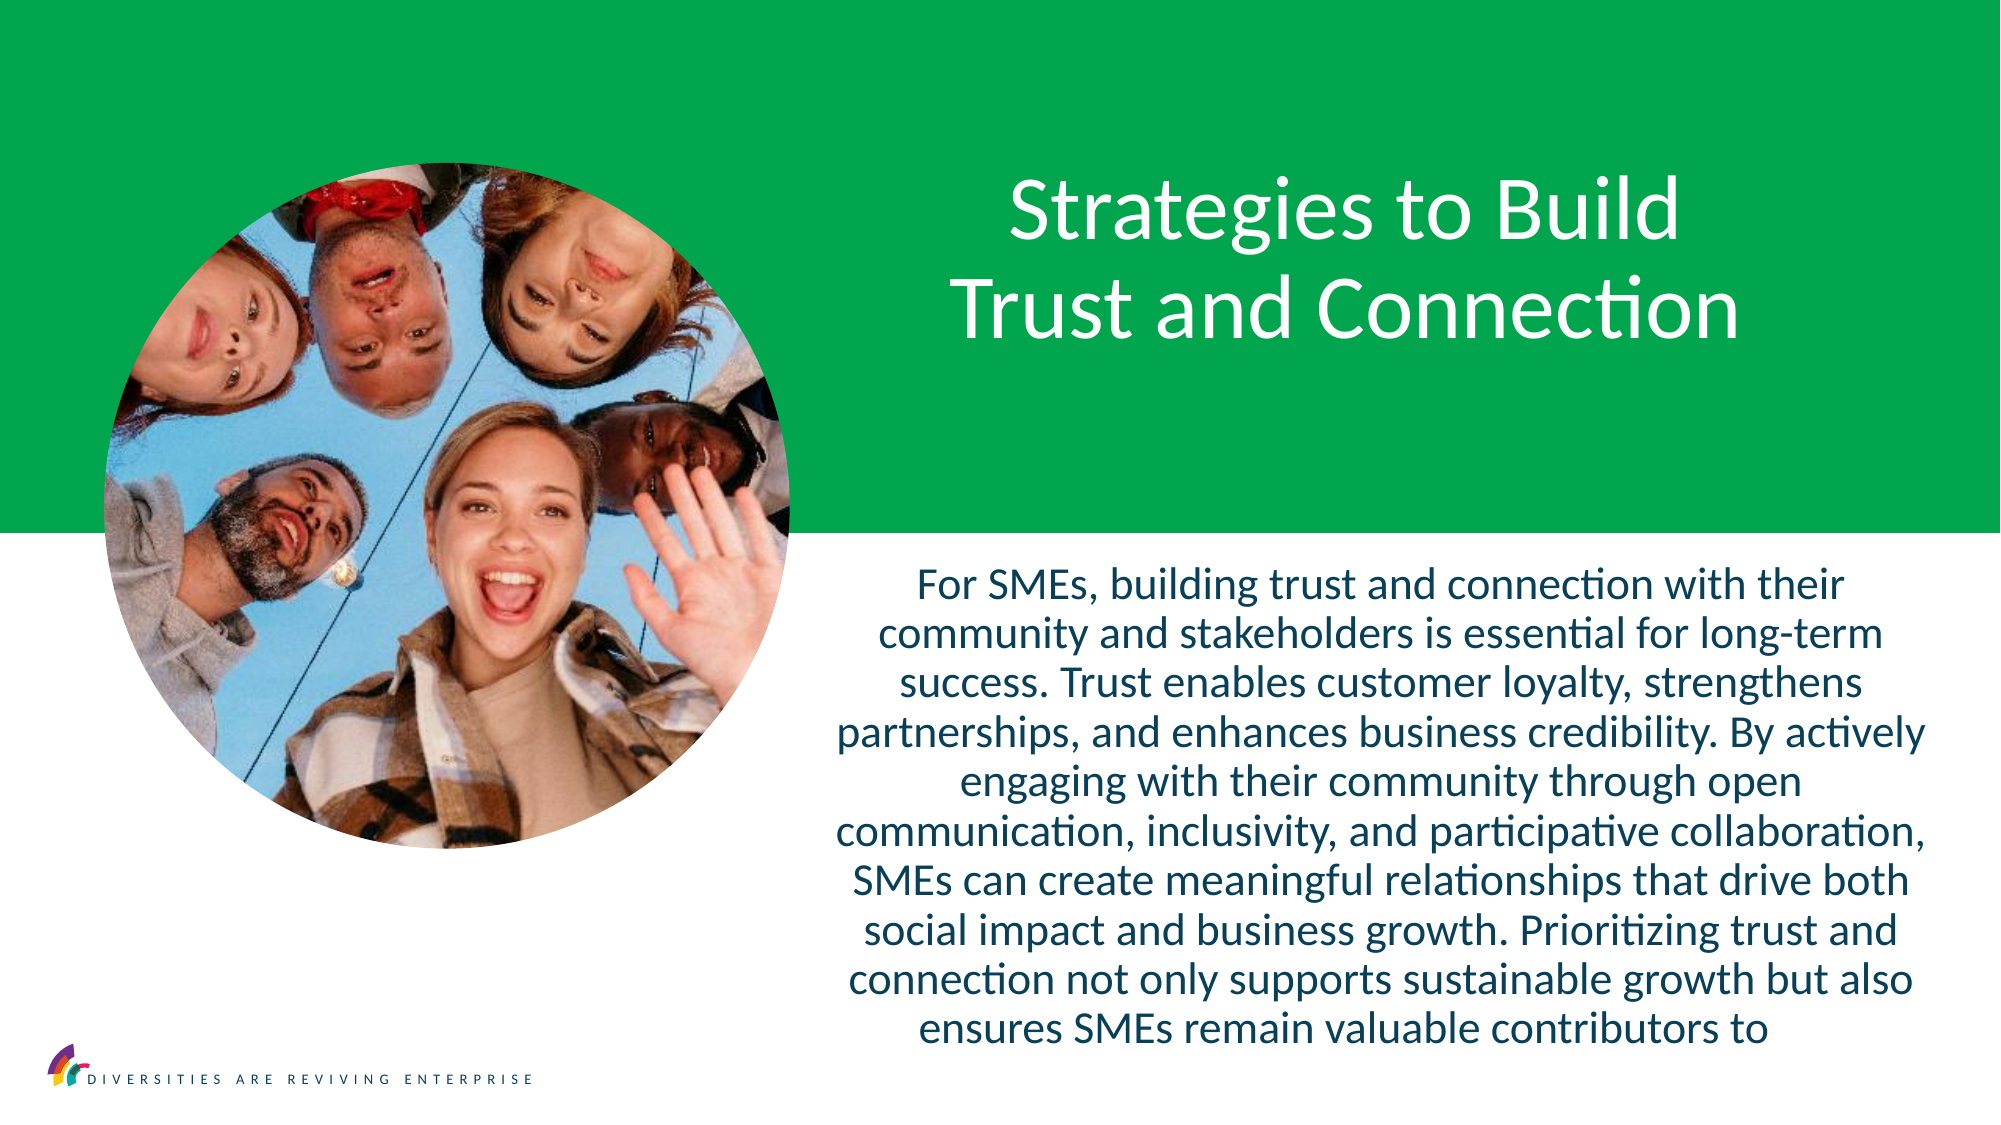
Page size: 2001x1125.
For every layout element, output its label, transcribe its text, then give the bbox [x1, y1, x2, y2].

list For SMEs, building trust and connection with their community and stakeholders is essential for long-term success. Trust enables customer loyalty, strengthens partnerships, and enhances business credibility. By actively engaging with their community through open communication, inclusivity, and participative collaboration, SMEs can create meaningful relationships that drive both social impact and business growth. Prioritizing trust and connection not only supports sustainable growth but also ensures SMEs remain valuable contributors to their communities. [810, 552, 1953, 618]
list Strategies to Build Trust and Connection [931, 182, 1761, 338]
picture [103, 162, 790, 849]
